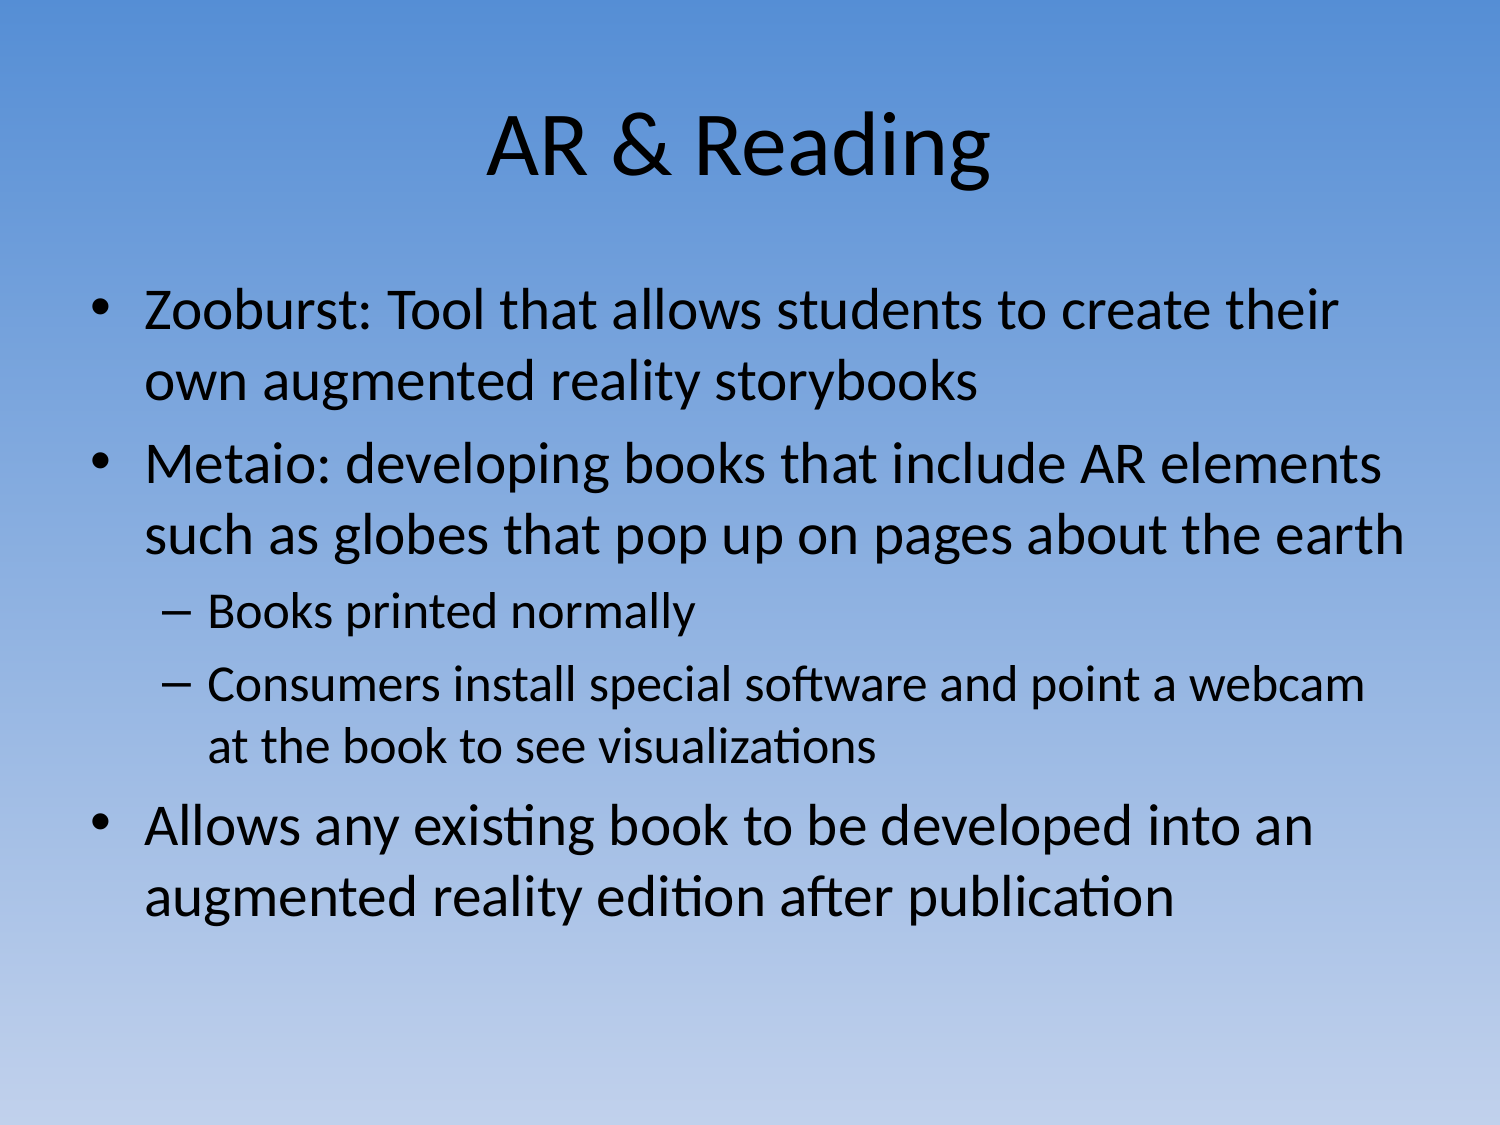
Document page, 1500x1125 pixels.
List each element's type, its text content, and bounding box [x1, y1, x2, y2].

list Zooburst: Tool that allows students to create their own augmented reality storybooks Metaio: developing books that include AR elements such as globes that pop up on pages about the earth Books printed normally Consumers install special software and point a webcam at the book to see visualizations Allows any existing book to be developed into an augmented reality edition after publication [75, 262, 1425, 1005]
title AR & Reading [75, 45, 1425, 233]
